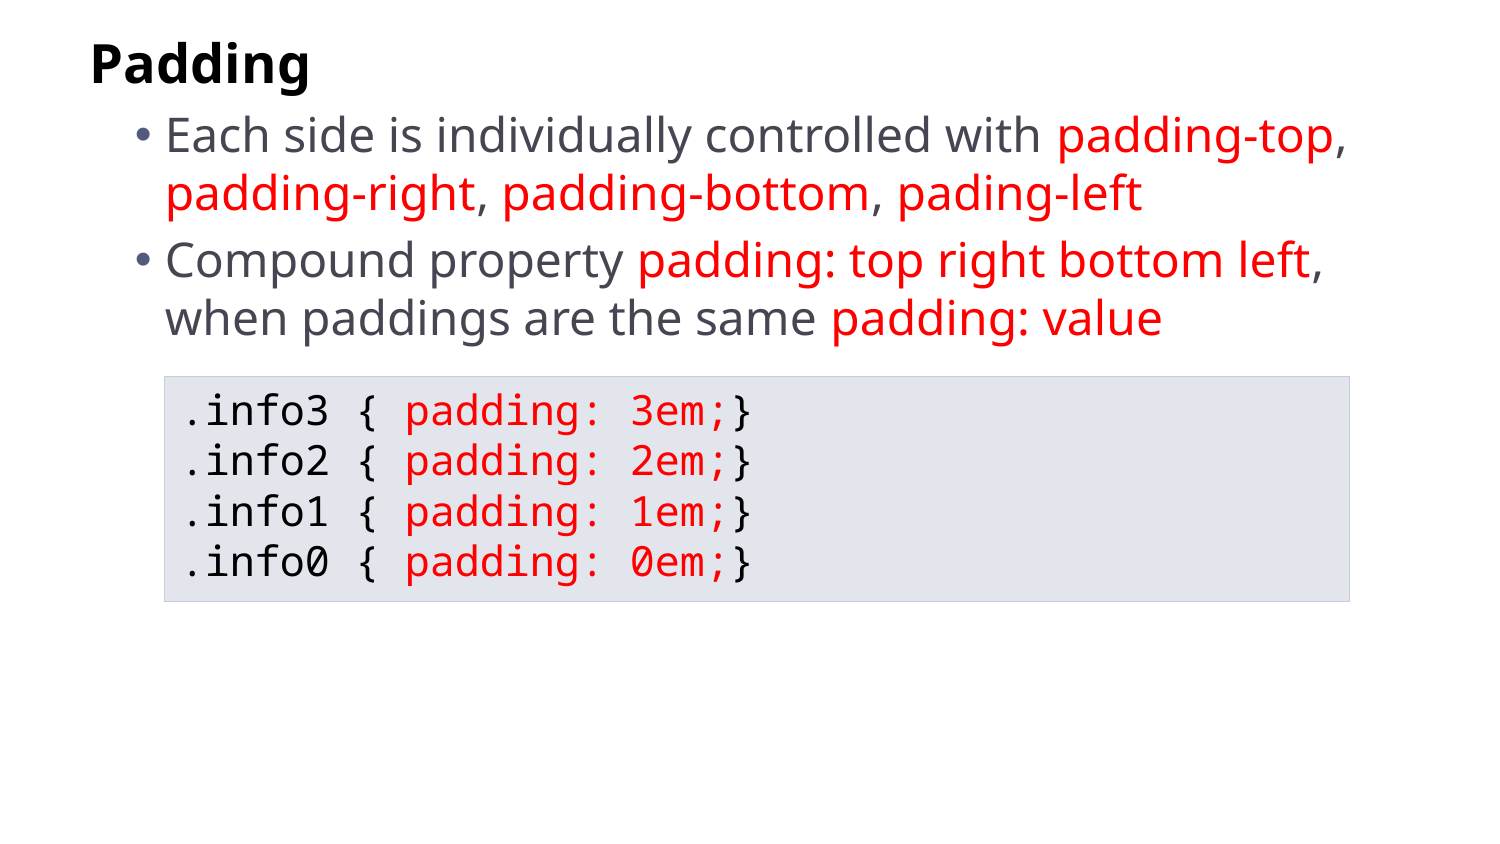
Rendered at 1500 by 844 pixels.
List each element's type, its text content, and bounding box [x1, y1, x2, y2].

text_box .info3 { padding: 3em;} .info2 { padding: 2em;} .info1 { padding: 1em;} .info0 { padding: 0em;} [164, 376, 1350, 602]
list Padding Each side is individually controlled with padding-top, padding-right, padding-bottom, pading-left Compound property padding: top right bottom left, when paddings are the same padding: value [75, 21, 1475, 835]
